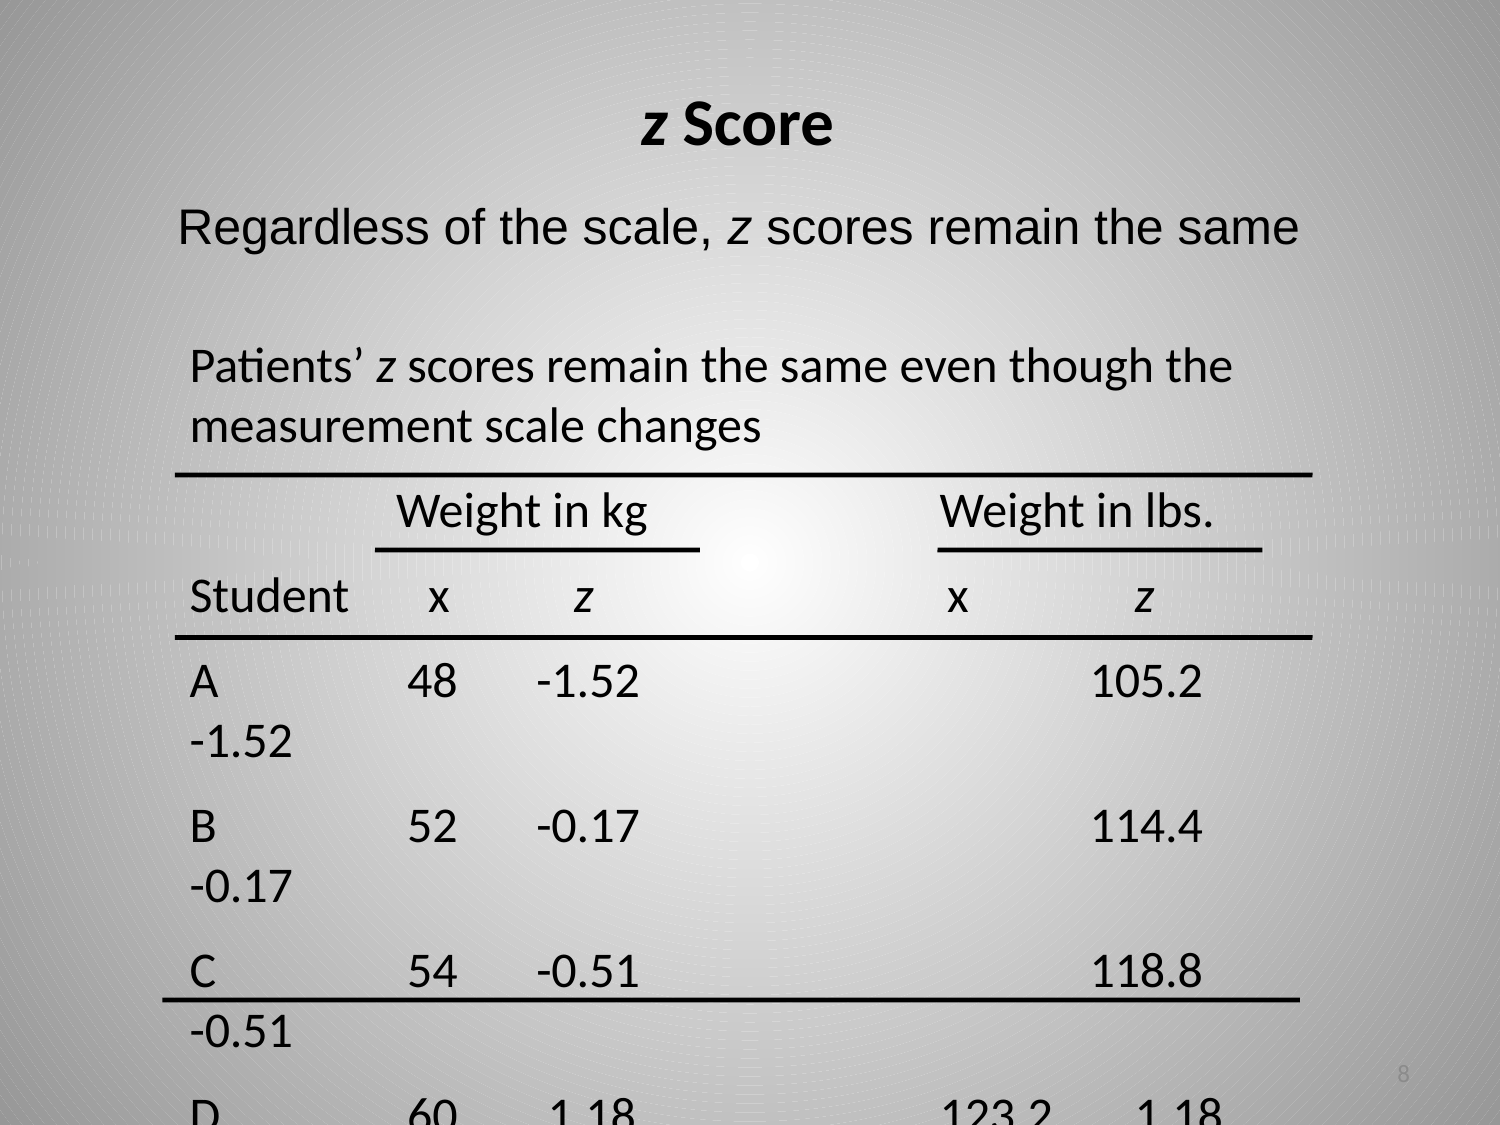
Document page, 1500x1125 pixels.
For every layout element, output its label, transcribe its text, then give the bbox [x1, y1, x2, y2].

text_box Patients’ z scores remain the same even though the measurement scale changes Weight in kg Weight in lbs. Student x z x z A 48 -1.52 105.2 -1.52 B 52 -0.17 114.4 -0.17 C 54 -0.51 118.8 -0.51 D 60 1.18 123.2 1.18 [174, 638, 1300, 1125]
text_box Regardless of the scale, z scores remain the same [162, 187, 1338, 263]
title z Score [99, 50, 1375, 188]
slide_number 8 [1300, 1042, 1425, 1103]
text_box Patients’ z scores remain the same even though the measurement scale changes Weight in kg Weight in lbs. Student x z x z A 48 -1.52 105.2 -1.52 B 52 -0.17 114.4 -0.17 C 54 -0.51 118.8 -0.51 D 60 1.18 123.2 1.18 [174, 324, 1300, 637]
